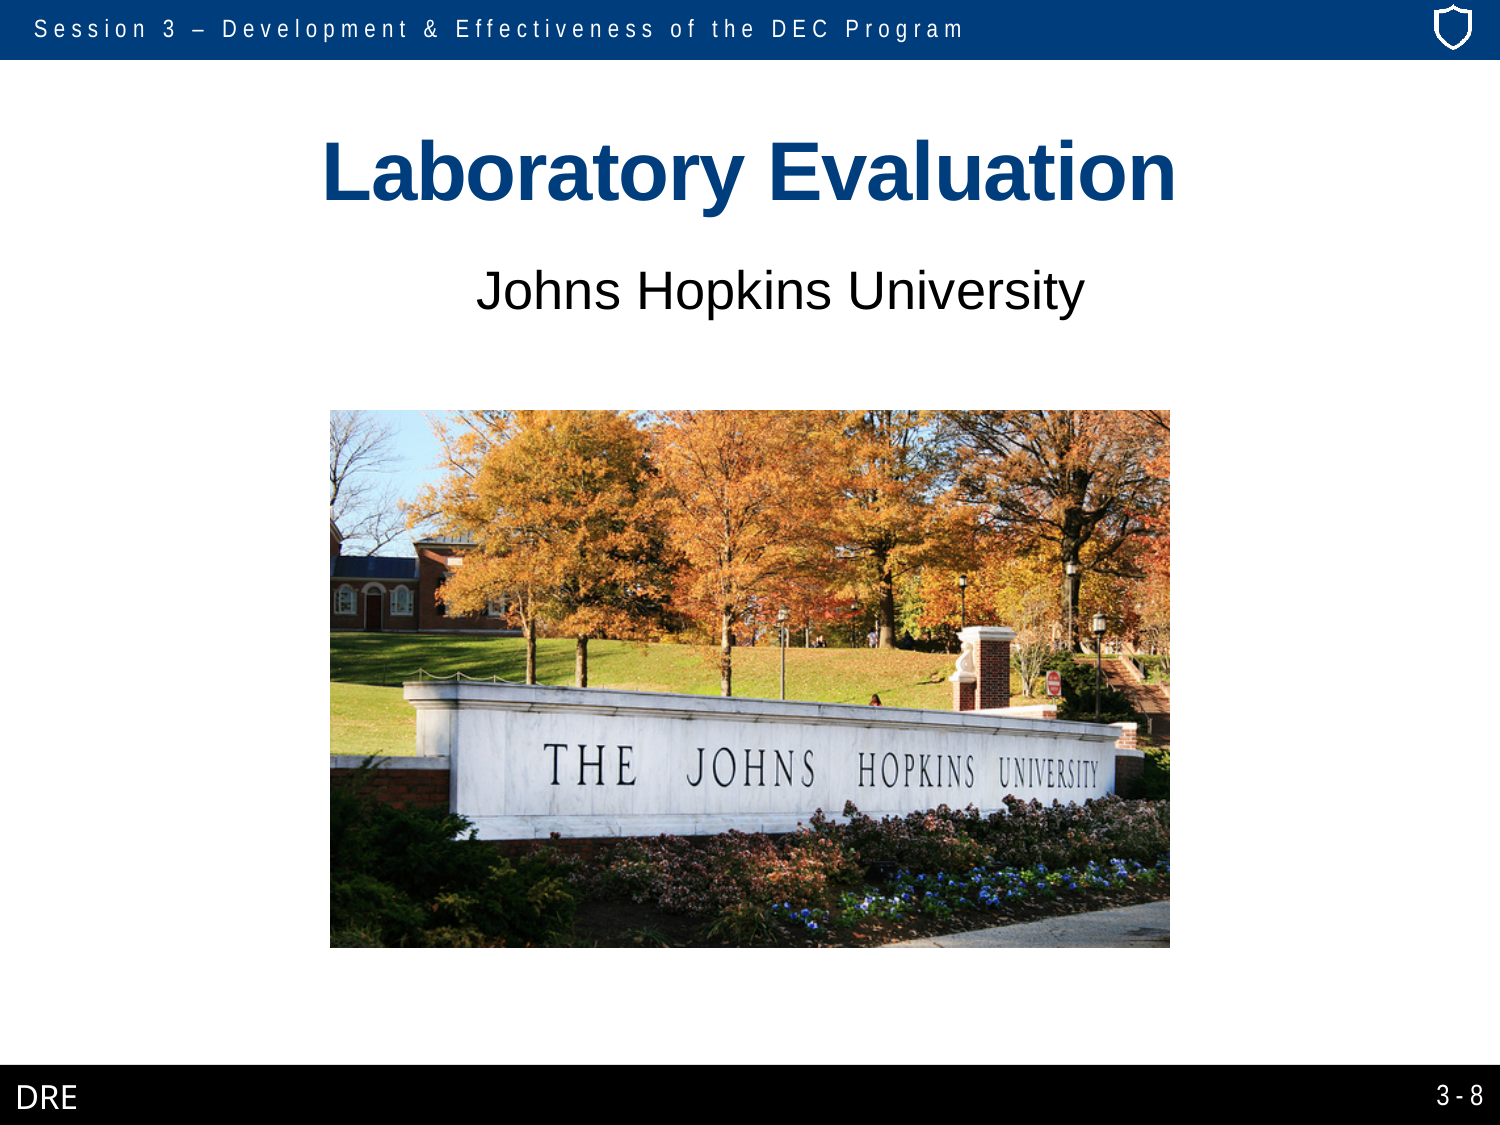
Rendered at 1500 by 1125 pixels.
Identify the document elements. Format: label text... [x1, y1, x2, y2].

picture [329, 410, 1171, 948]
picture [1434, 4, 1472, 50]
title Laboratory Evaluation [75, 75, 1425, 225]
list Johns Hopkins University [75, 254, 1425, 1005]
slide_number 3-8 [1218, 1063, 1499, 1124]
